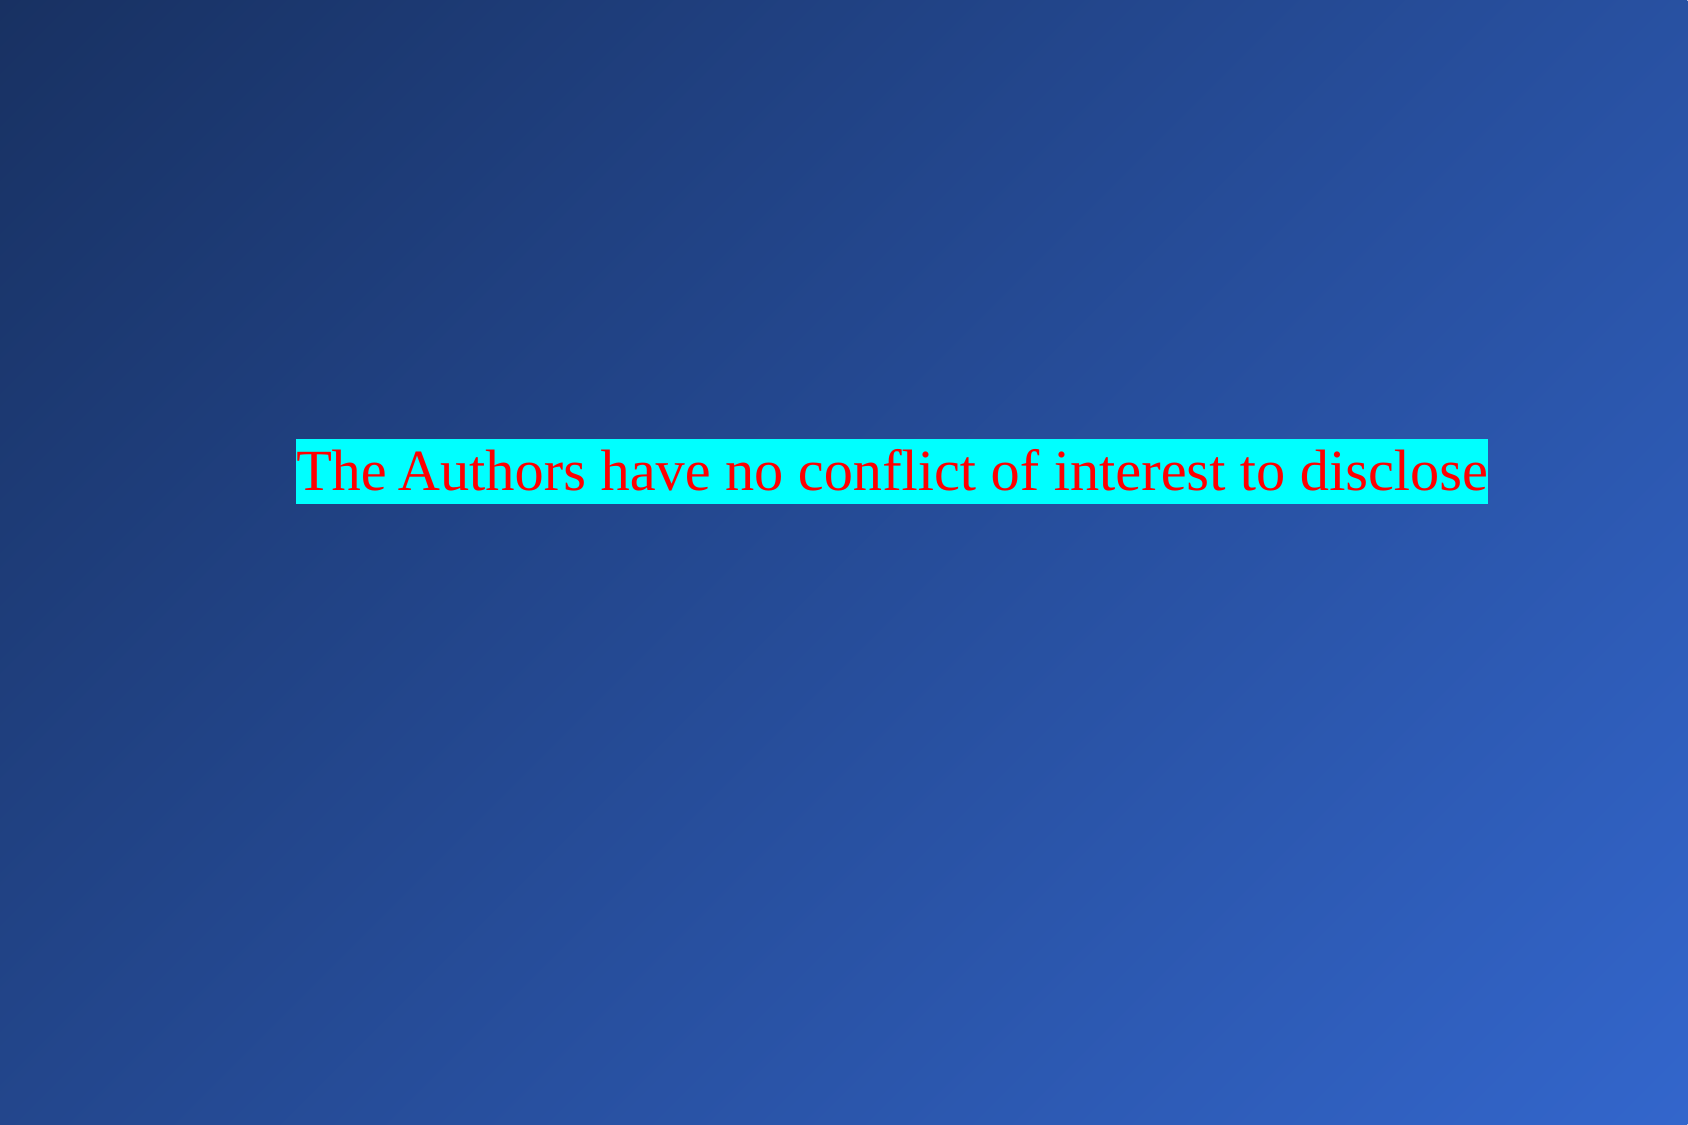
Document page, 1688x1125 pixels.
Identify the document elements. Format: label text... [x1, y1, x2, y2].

text_box The Authors have no conflict of interest to disclose [281, 425, 1515, 510]
